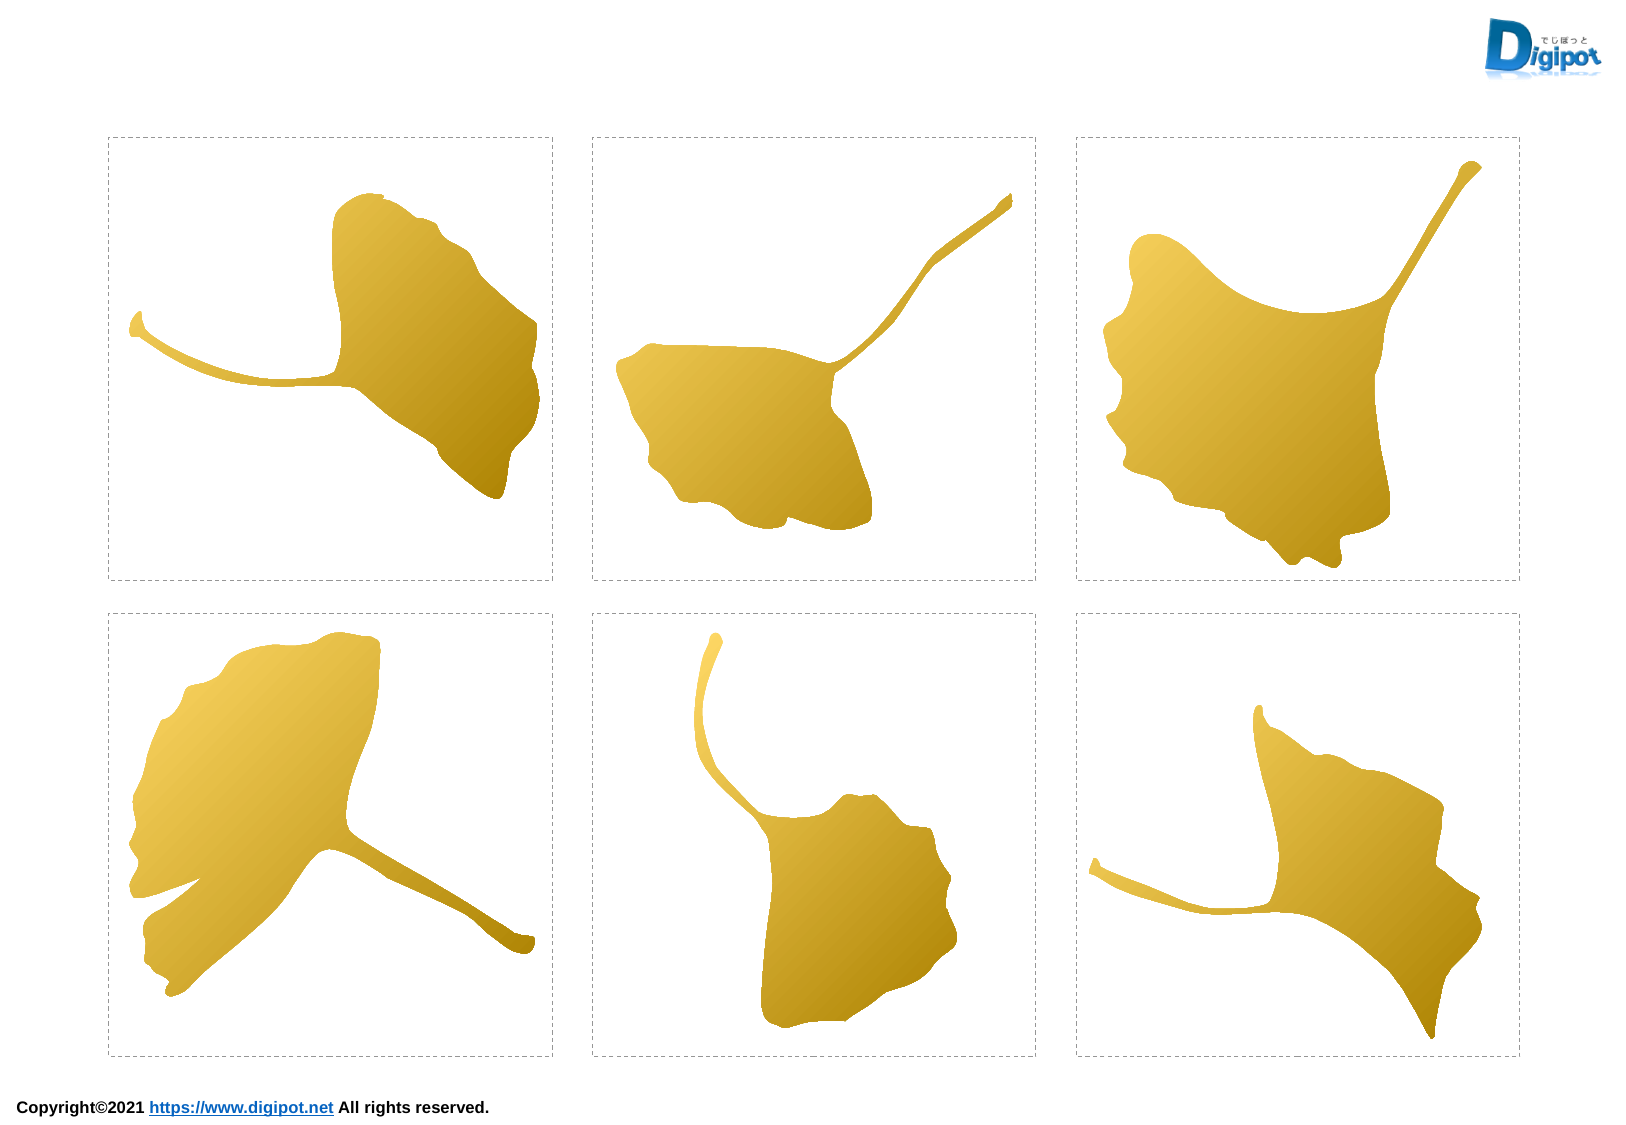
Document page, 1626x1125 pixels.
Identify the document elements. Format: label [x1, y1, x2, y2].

text_box [1089, 705, 1482, 1039]
text_box [129, 193, 540, 499]
picture [1485, 18, 1602, 82]
text_box [616, 193, 1013, 530]
text_box [694, 632, 957, 1028]
text_box [129, 632, 535, 997]
text_box [1103, 161, 1482, 568]
